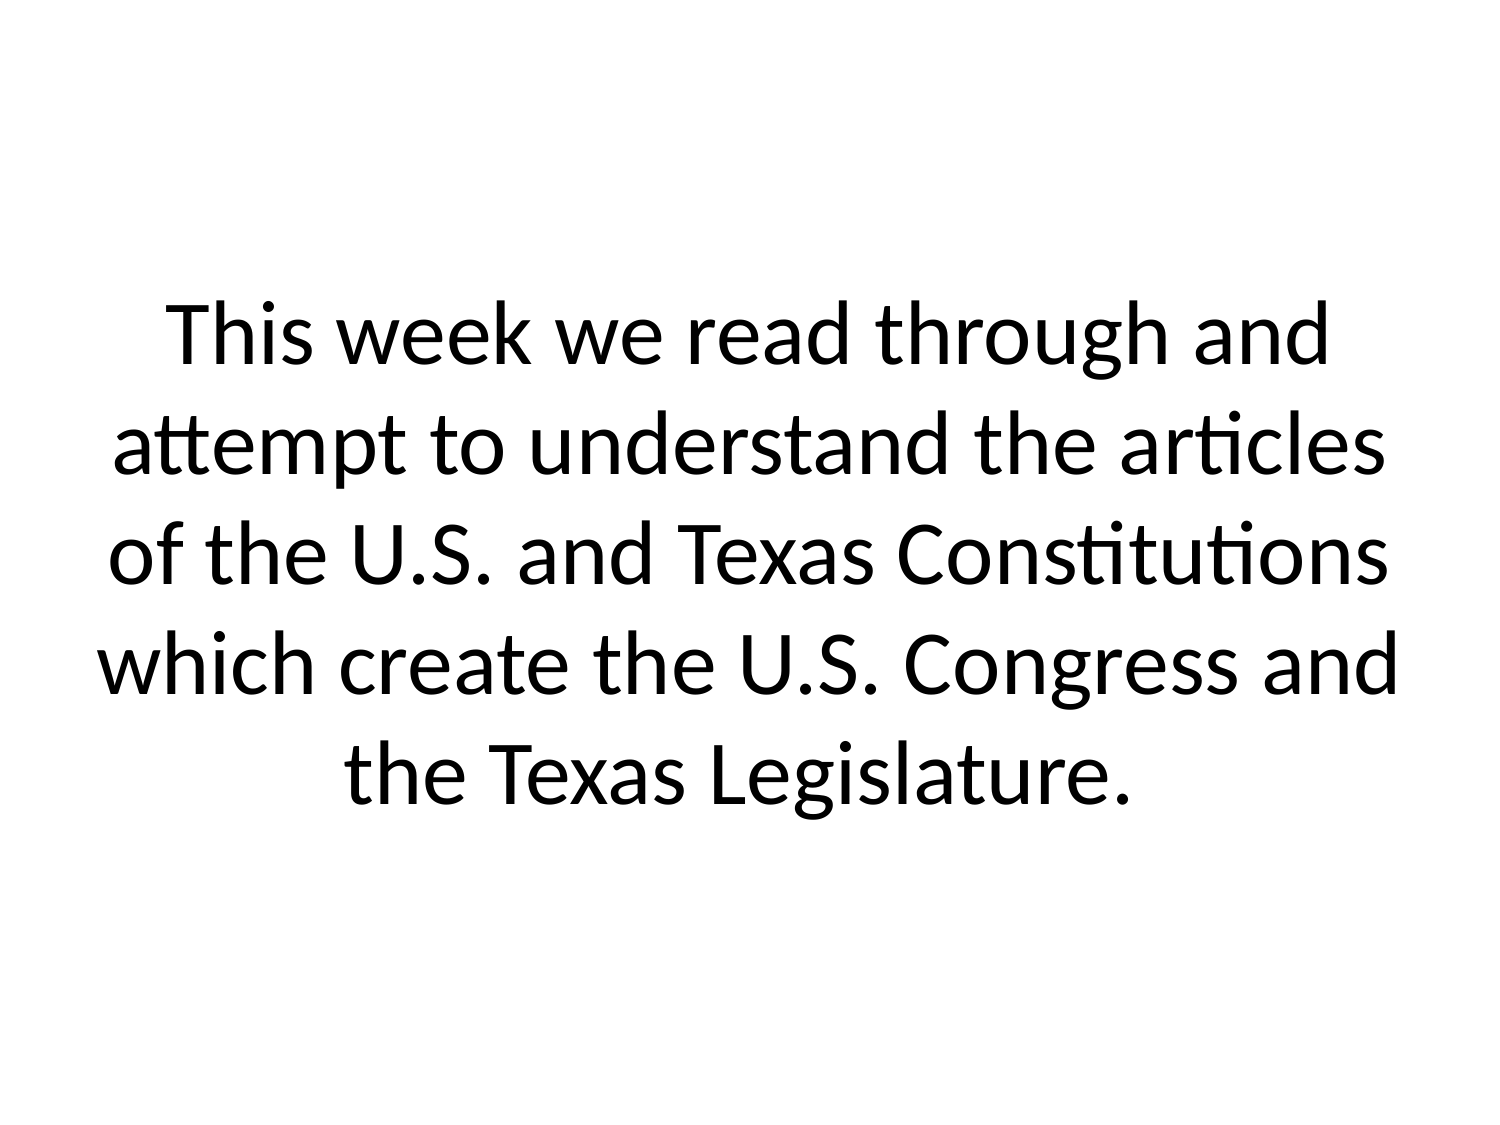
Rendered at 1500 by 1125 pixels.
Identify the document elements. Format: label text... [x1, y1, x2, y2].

title This week we read through and attempt to understand the articles of the U.S. and Texas Constitutions which create the U.S. Congress and the Texas Legislature. [74, 44, 1426, 1051]
